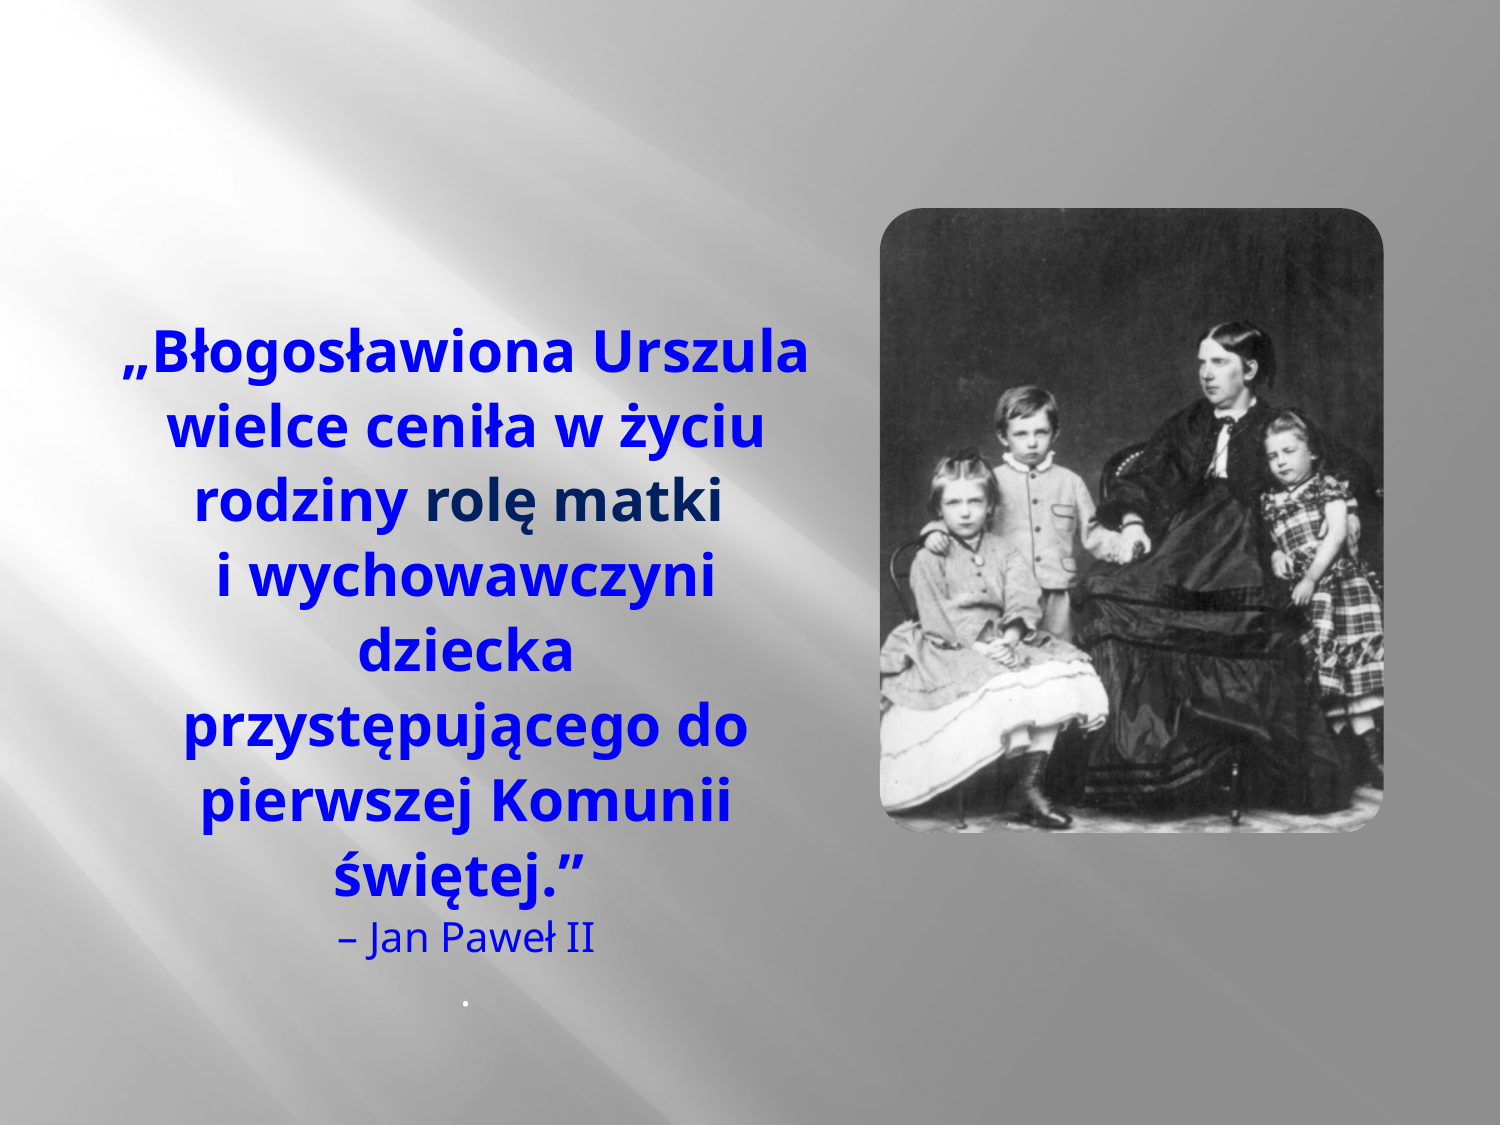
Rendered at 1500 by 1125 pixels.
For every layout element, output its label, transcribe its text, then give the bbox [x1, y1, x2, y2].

picture [879, 207, 1384, 834]
text_box „Błogosławiona Urszula wielce ceniła w życiu rodziny rolę matki i wychowawczyni dziecka przystępującego do pierwszej Komunii świętej.” – Jan Paweł II . [100, 231, 833, 1023]
